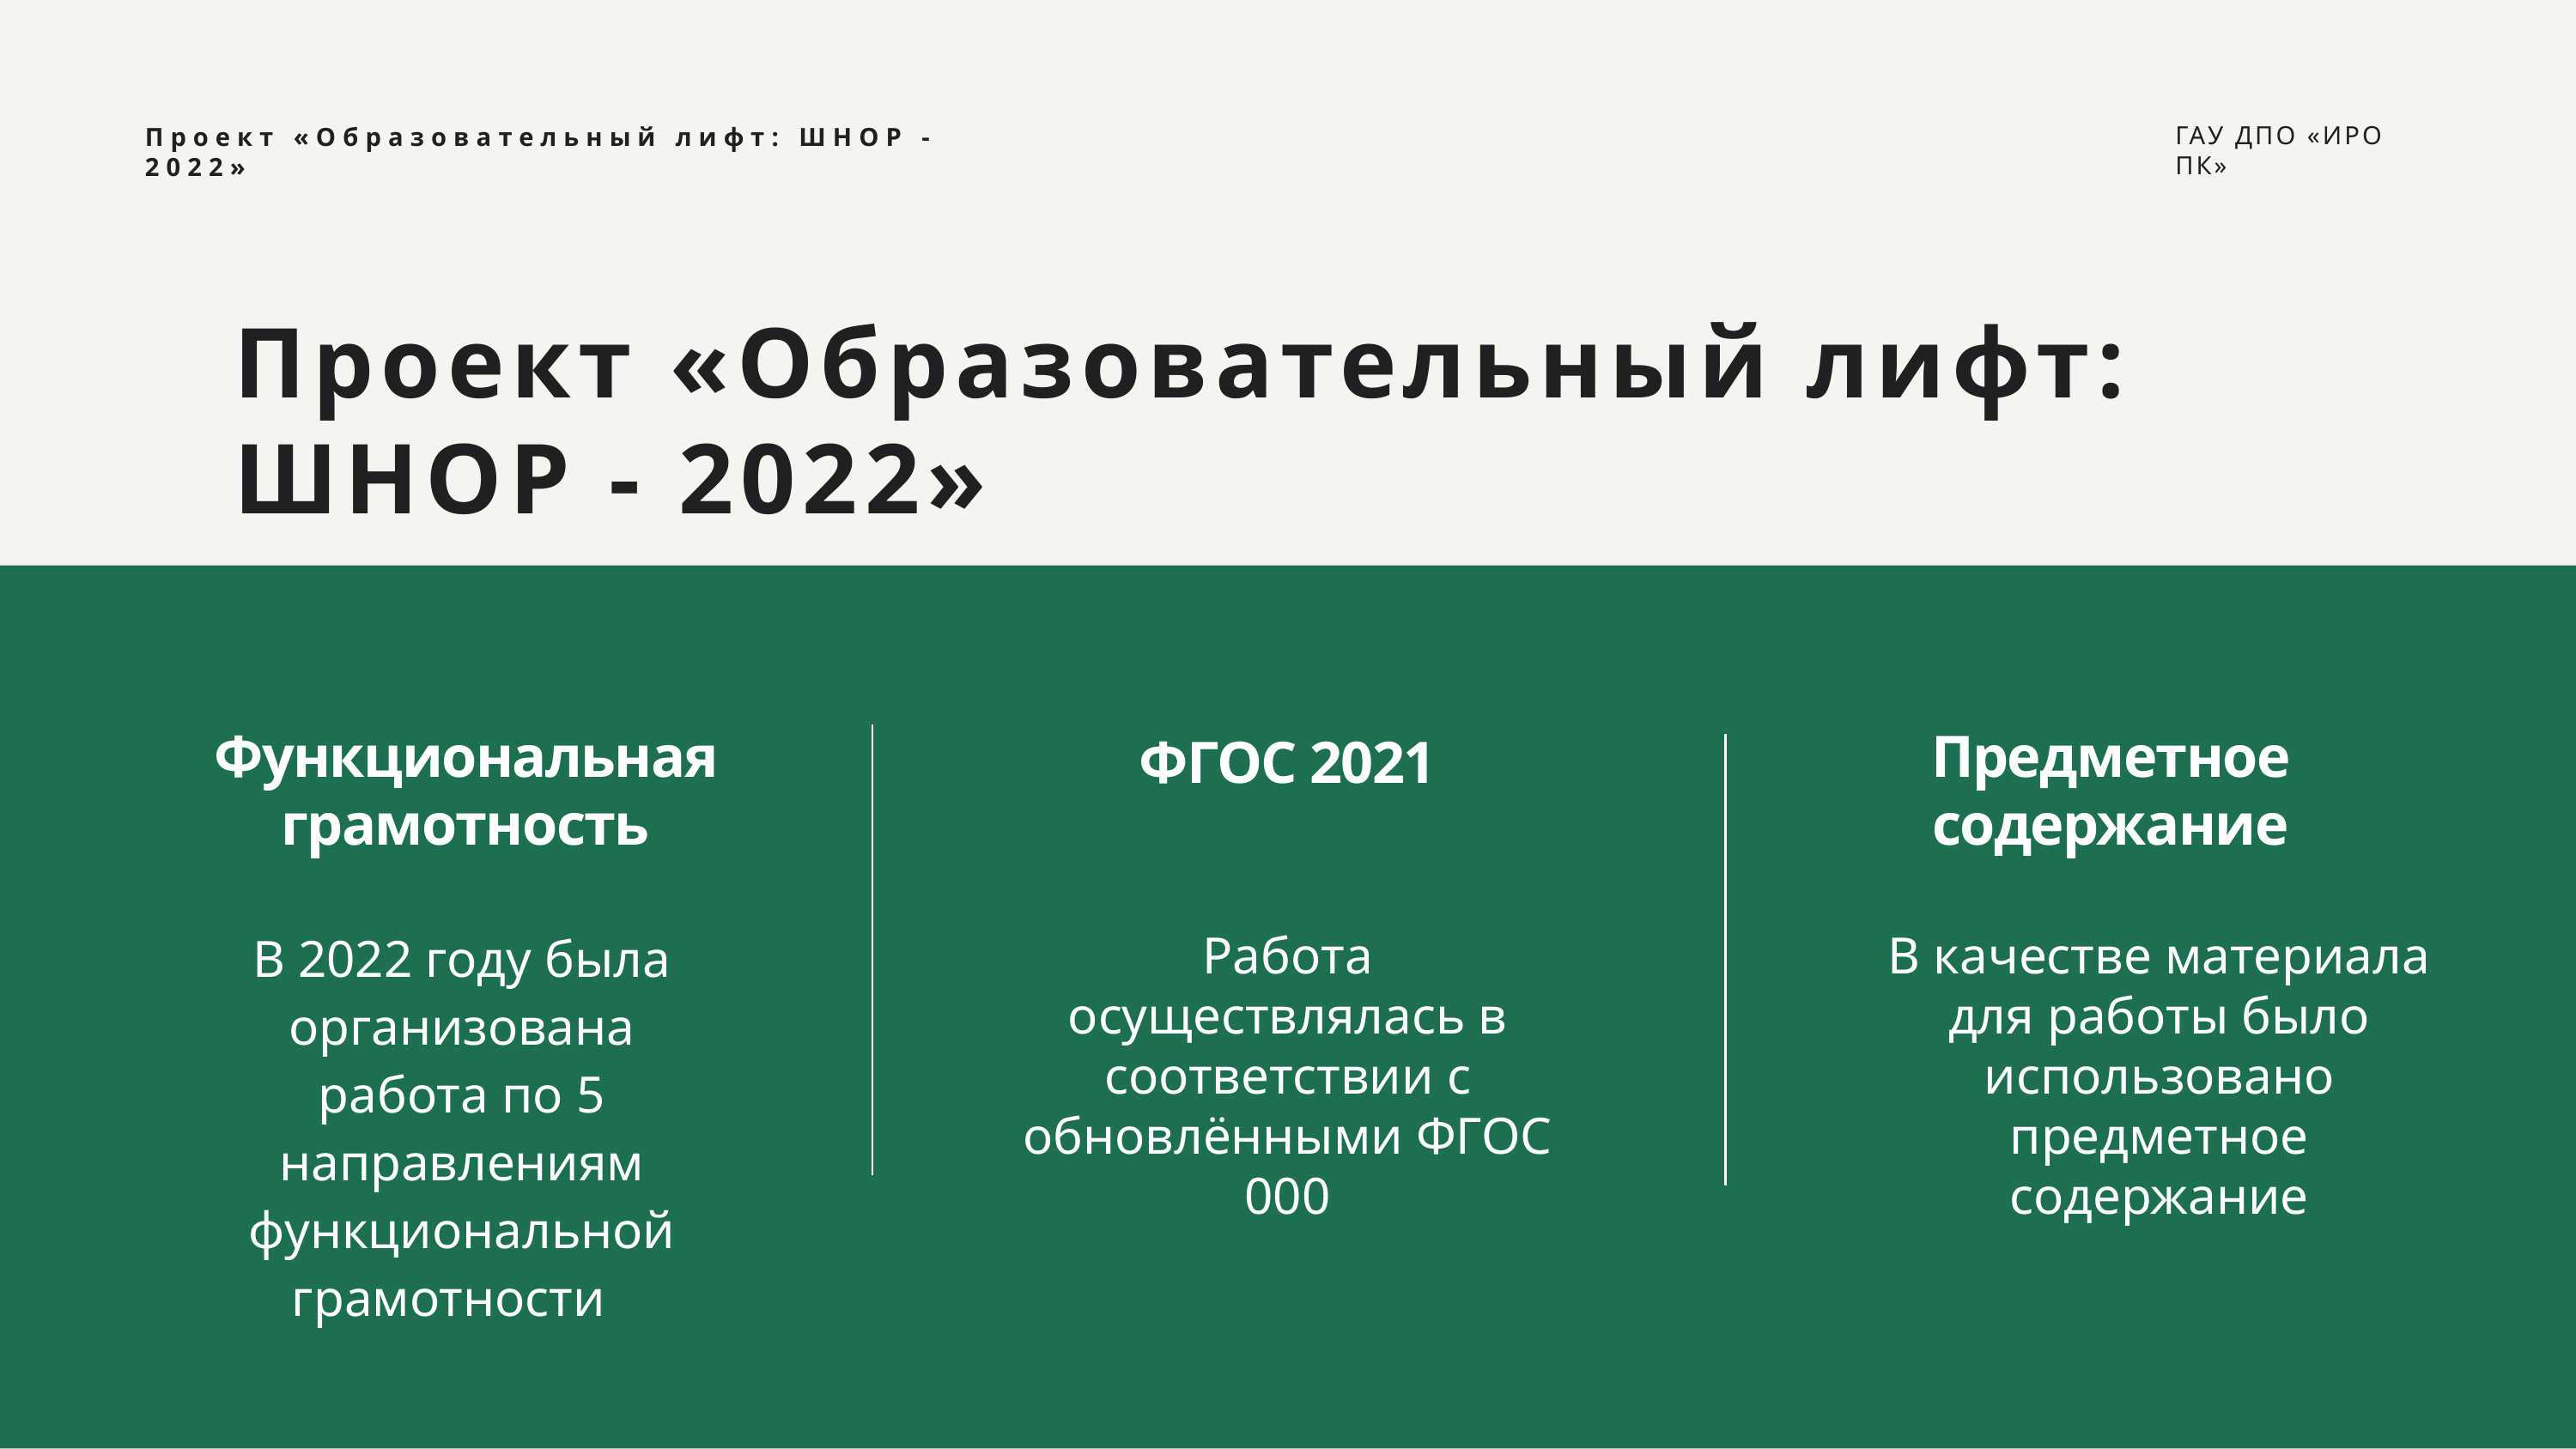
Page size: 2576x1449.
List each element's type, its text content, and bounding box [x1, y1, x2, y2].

text_box Проект «Образовательный лифт: ШНОР - 2022» [143, 119, 1037, 182]
text_box ГАУ ДПО «ИРО ПК» [2173, 118, 2433, 179]
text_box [0, 565, 2576, 1449]
title Проект «Образовательный лифт: ШНОР - 2022» [232, 299, 2365, 543]
